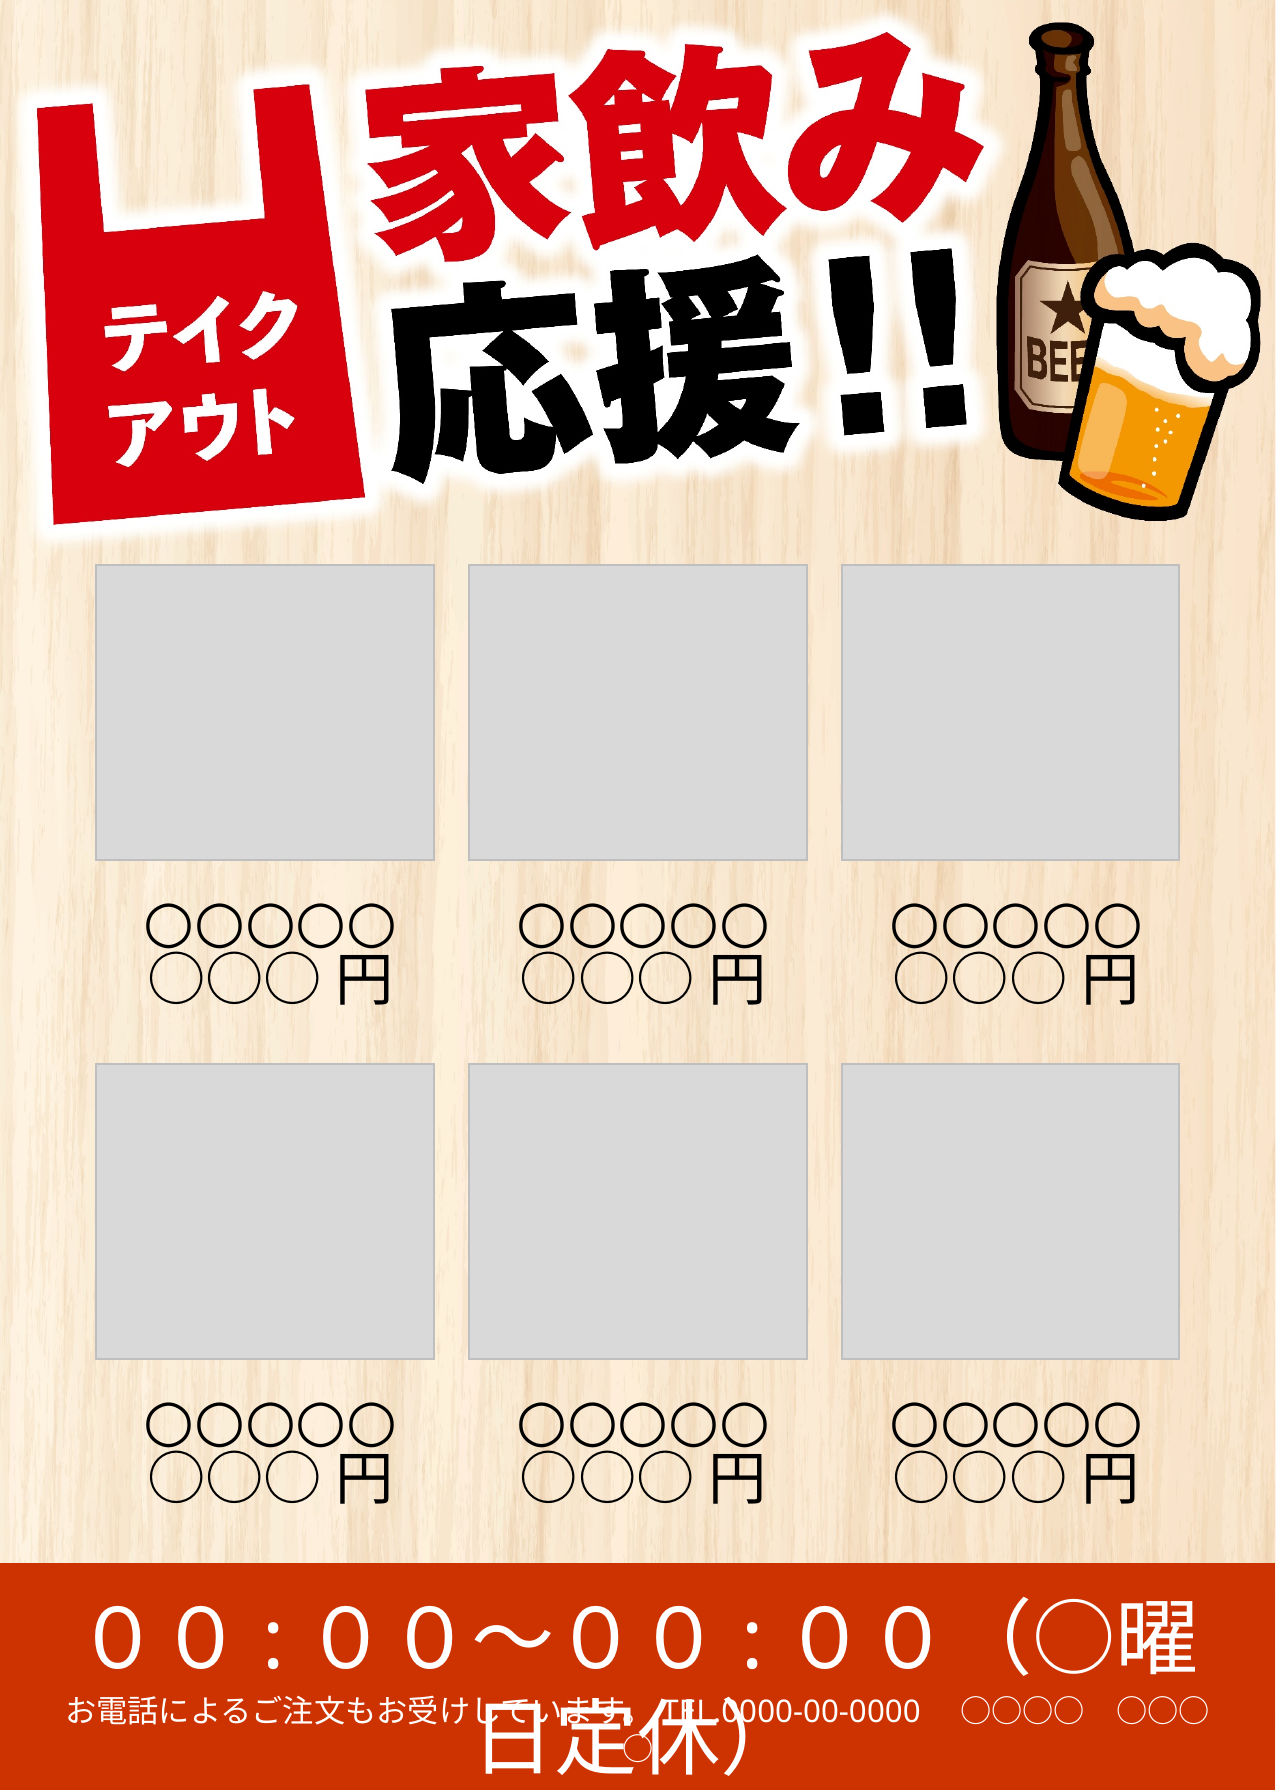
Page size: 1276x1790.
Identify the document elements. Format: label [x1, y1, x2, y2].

text_box [468, 1064, 807, 1520]
text_box [841, 565, 1180, 1021]
text_box [468, 565, 807, 1021]
text_box [841, 1064, 1180, 1520]
text_box [95, 1064, 434, 1520]
picture [0, 0, 1276, 1790]
text_box [95, 565, 434, 1021]
